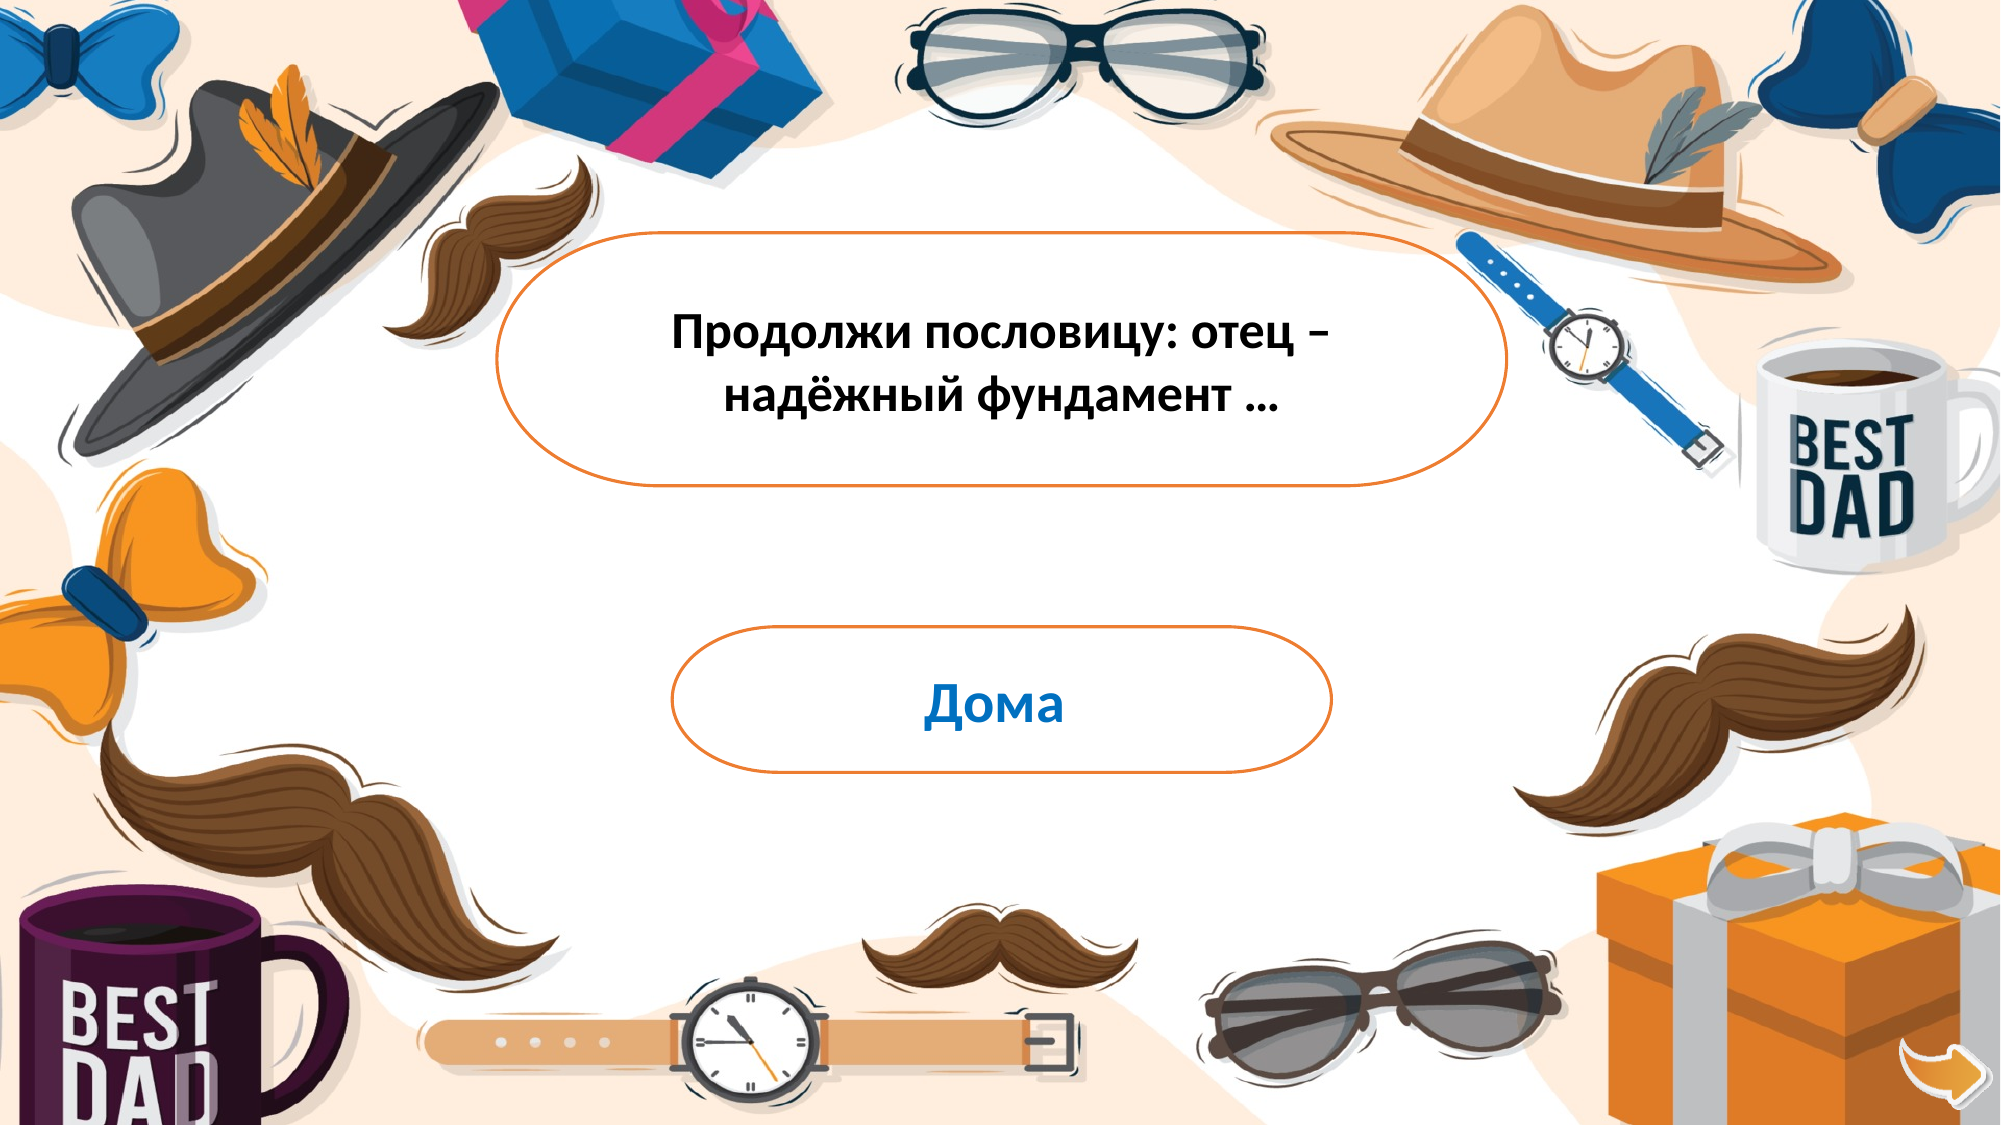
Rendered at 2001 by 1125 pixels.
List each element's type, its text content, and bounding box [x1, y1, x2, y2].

picture [0, 0, 2001, 1125]
text_box Продолжи пословицу: отец – надёжный фундамент … [495, 231, 1508, 487]
text_box Дома [671, 625, 1333, 774]
